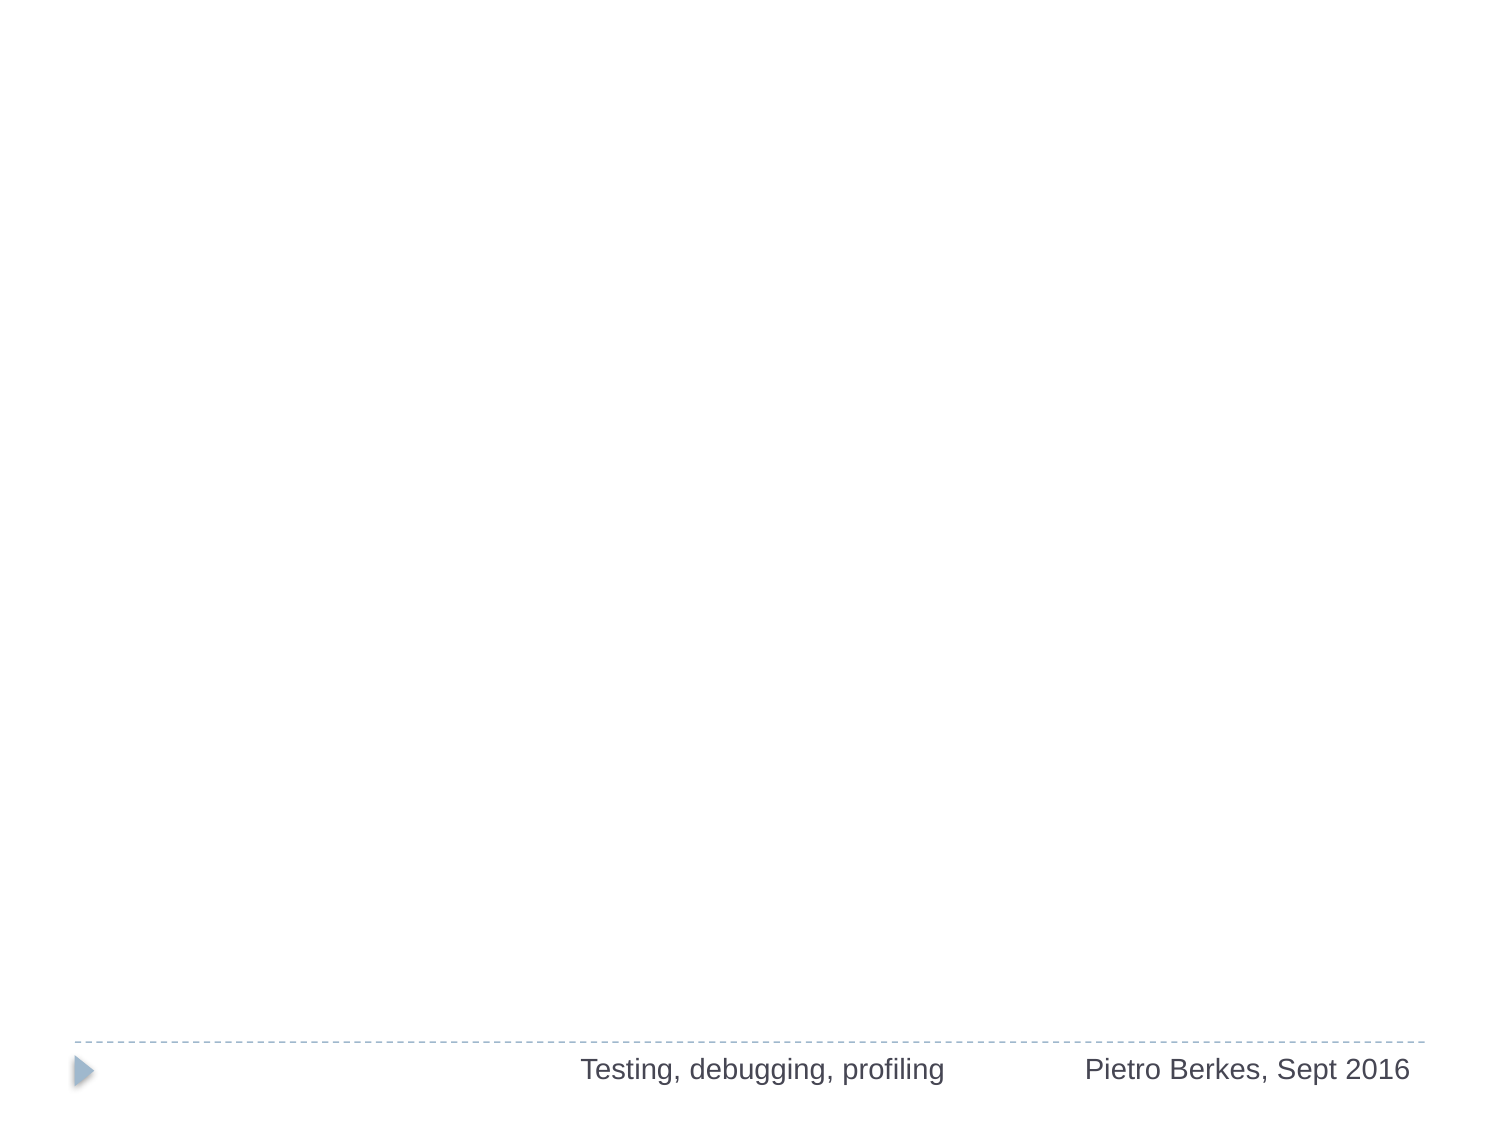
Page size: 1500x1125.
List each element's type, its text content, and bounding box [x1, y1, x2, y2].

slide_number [1051, 1042, 1426, 1103]
footer Testing, debugging, profiling [475, 1042, 1051, 1103]
